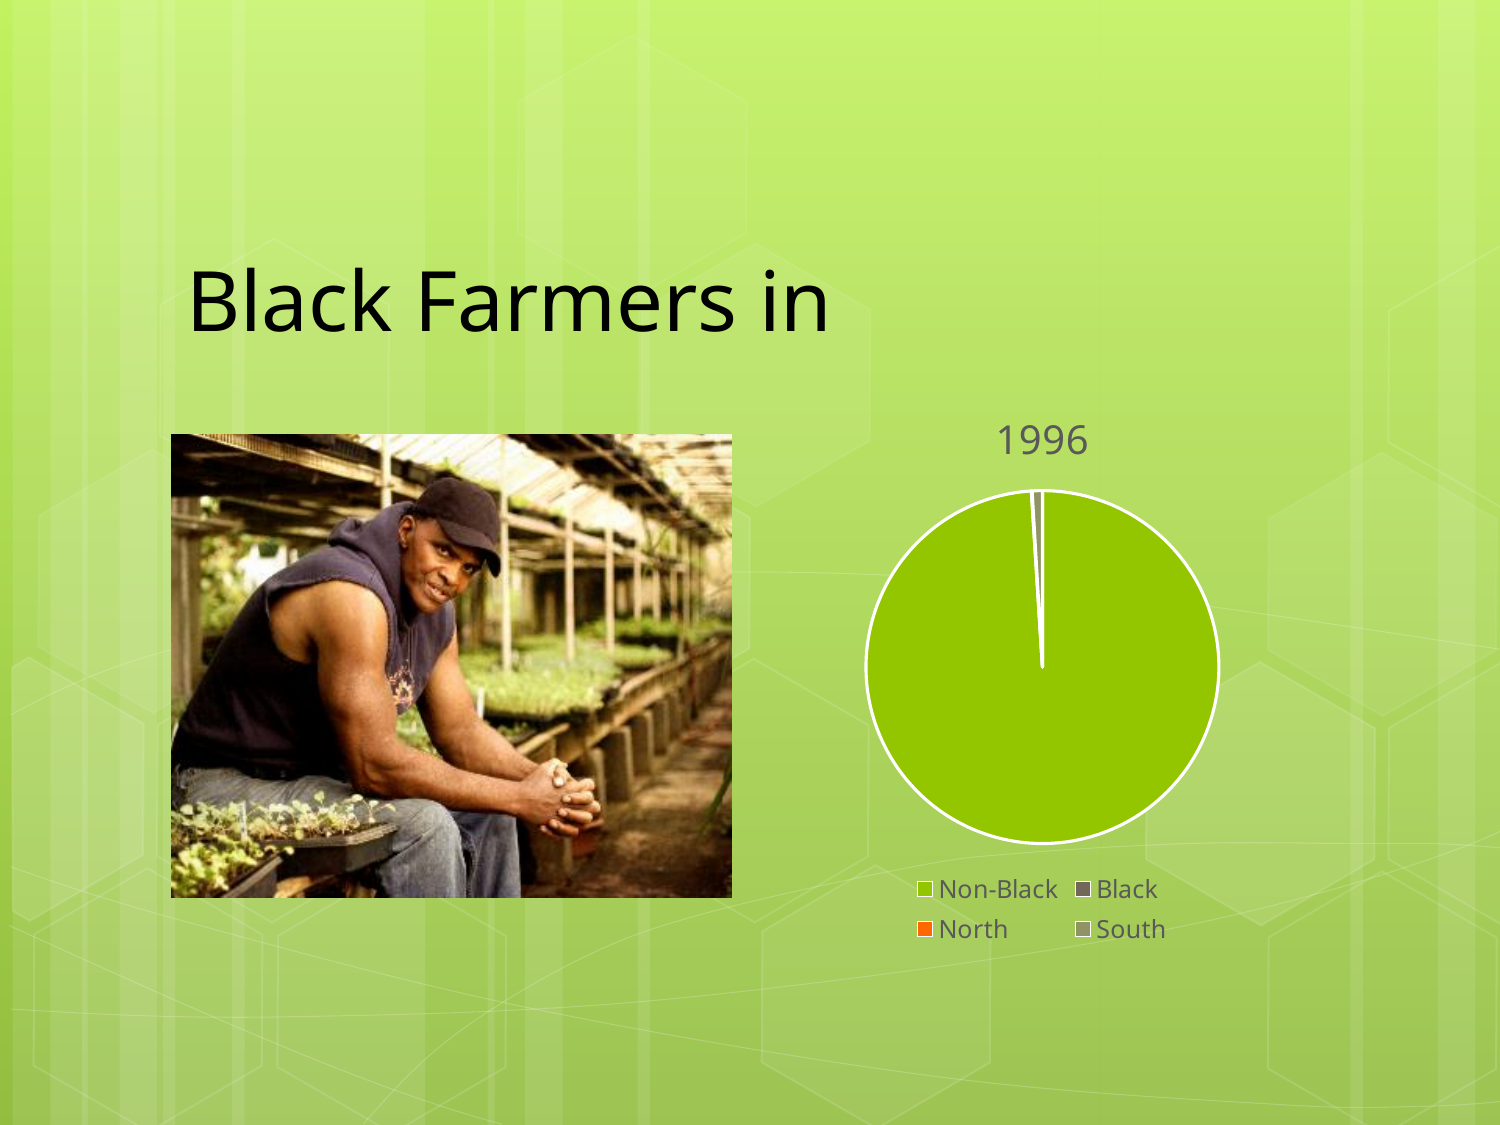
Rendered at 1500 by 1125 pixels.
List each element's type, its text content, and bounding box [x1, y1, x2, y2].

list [170, 434, 733, 898]
chart [761, 379, 1324, 953]
title Black Farmers in [171, 168, 1324, 357]
